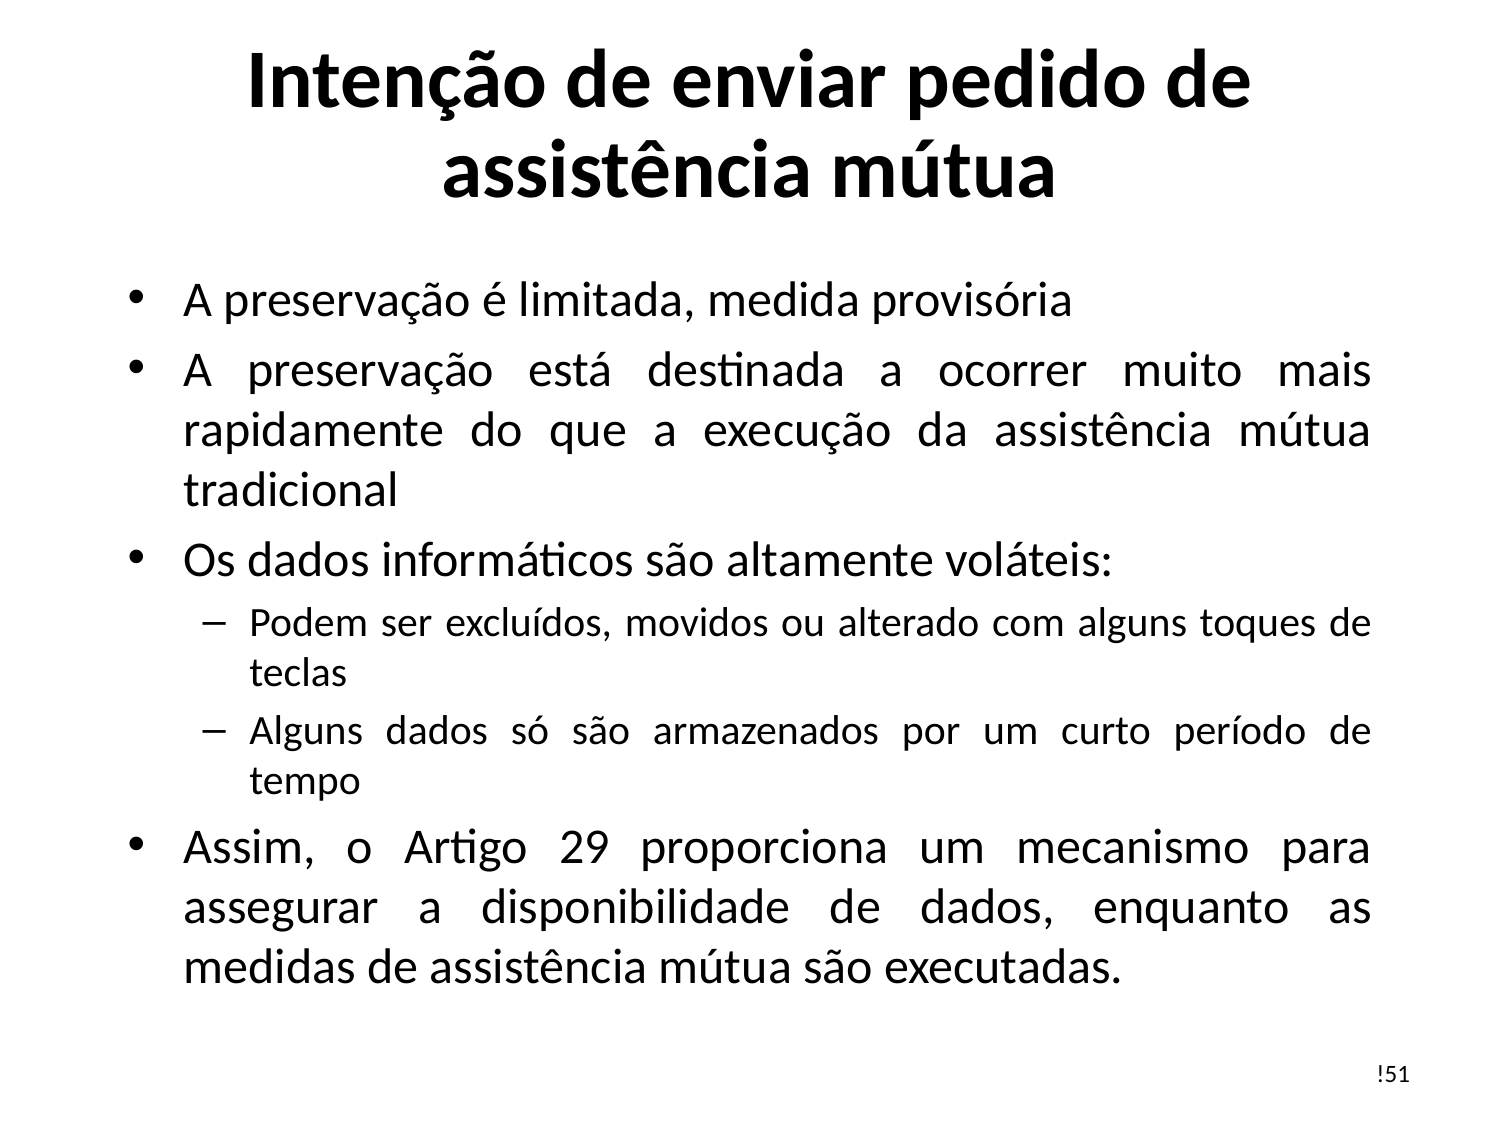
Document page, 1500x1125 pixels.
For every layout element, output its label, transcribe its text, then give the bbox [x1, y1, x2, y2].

slide_number !51 [1074, 1042, 1425, 1103]
list A preservação é limitada, medida provisória A preservação está destinada a ocorrer muito mais rapidamente do que a execução da assistência mútua tradicional Os dados informáticos são altamente voláteis: Podem ser excluídos, movidos ou alterado com alguns toques de teclas Alguns dados só são armazenados por um curto período de tempo Assim, o Artigo 29 proporciona um mecanismo para assegurar a disponibilidade de dados, enquanto as medidas de assistência mútua são executadas. [112, 259, 1388, 1075]
title Intenção de enviar pedido de assistência mútua [75, 45, 1425, 206]
